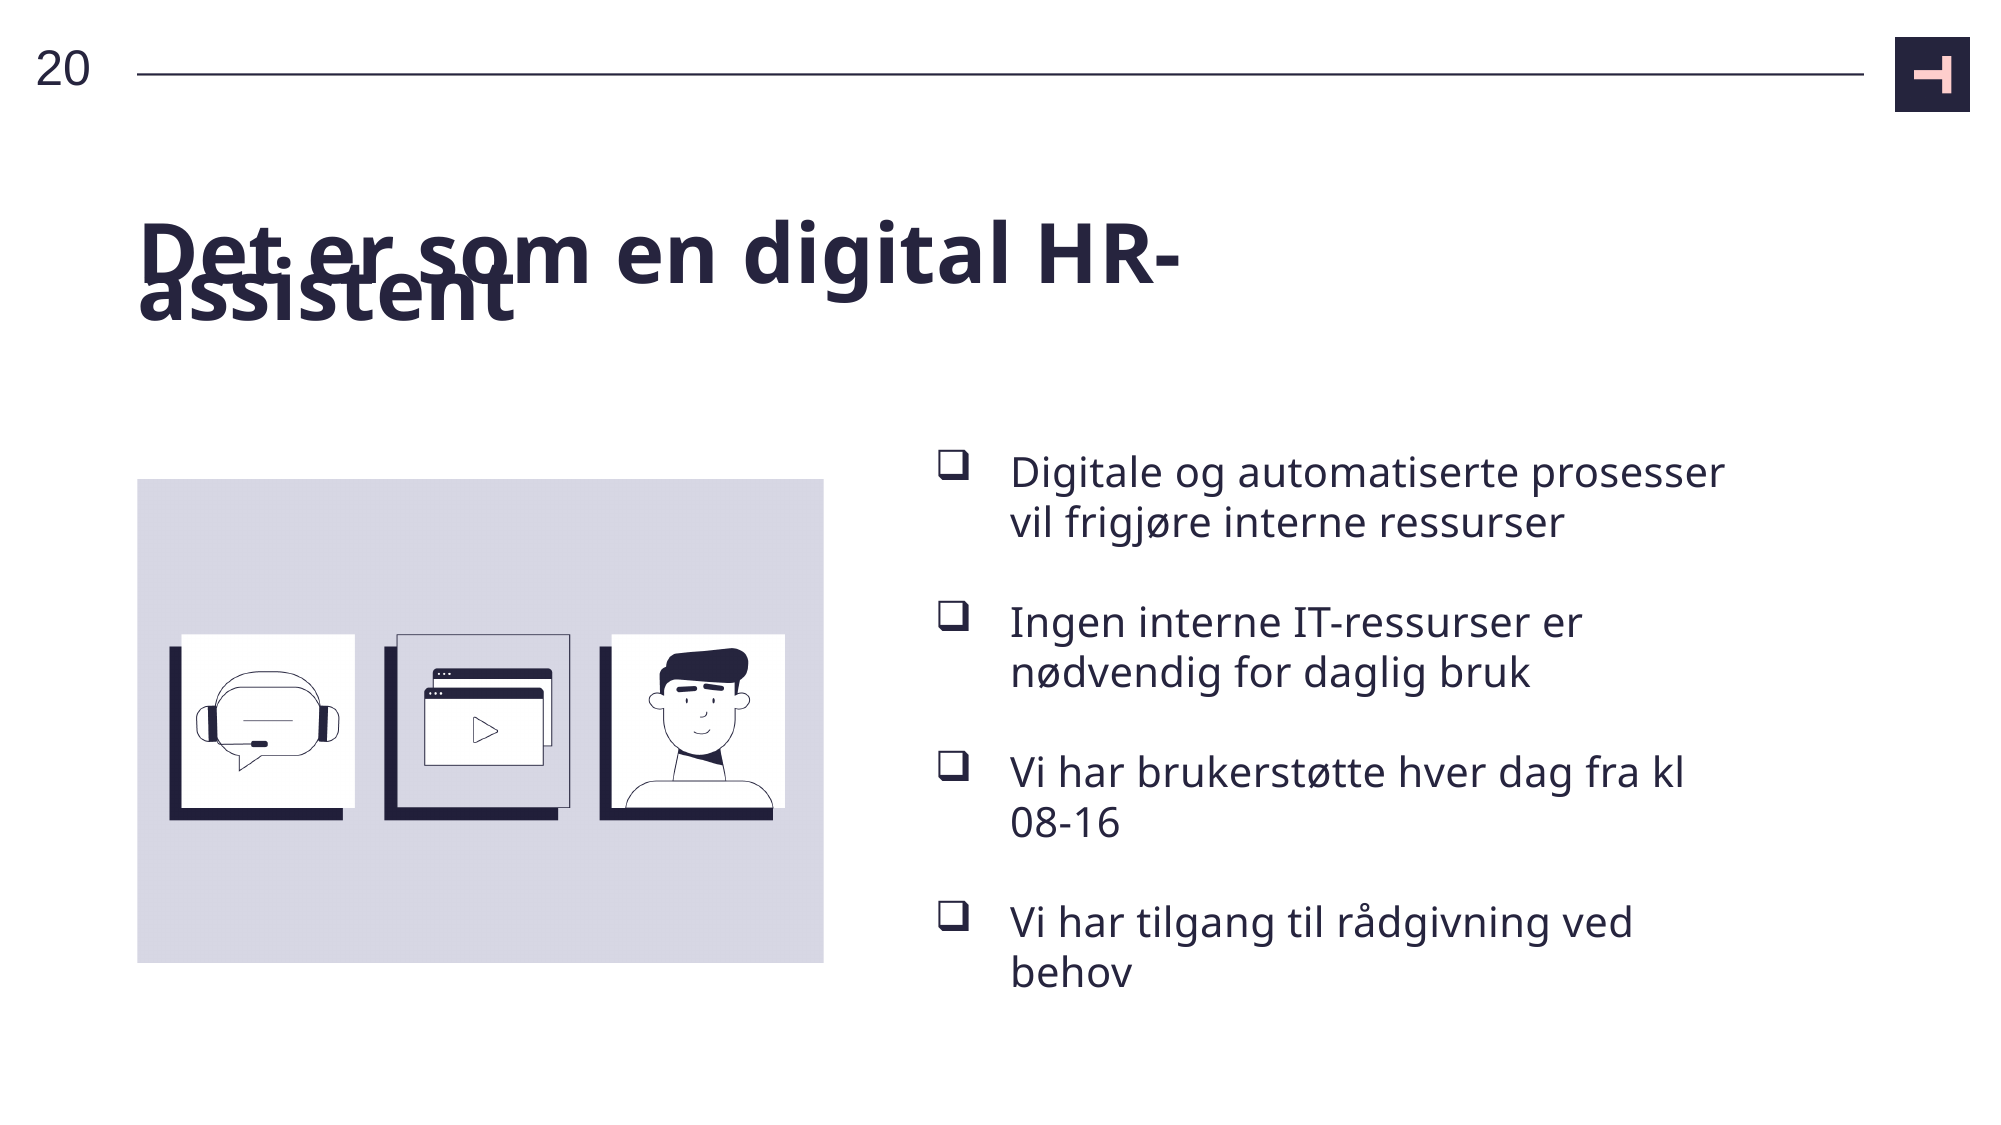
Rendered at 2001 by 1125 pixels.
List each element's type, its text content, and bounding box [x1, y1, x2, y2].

picture [1895, 37, 1970, 112]
list Digitale og automatiserte prosesser vil frigjøre interne ressurser Ingen interne IT-ressurser er nødvendig for daglig bruk Vi har brukerstøtte hver dag fra kl 08-16 Vi har tilgang til rådgivning ved behov [935, 479, 1738, 963]
slide_number 20 [35, 35, 138, 96]
picture [137, 479, 824, 963]
list Det er som en digital HR-assistent [137, 262, 1562, 351]
